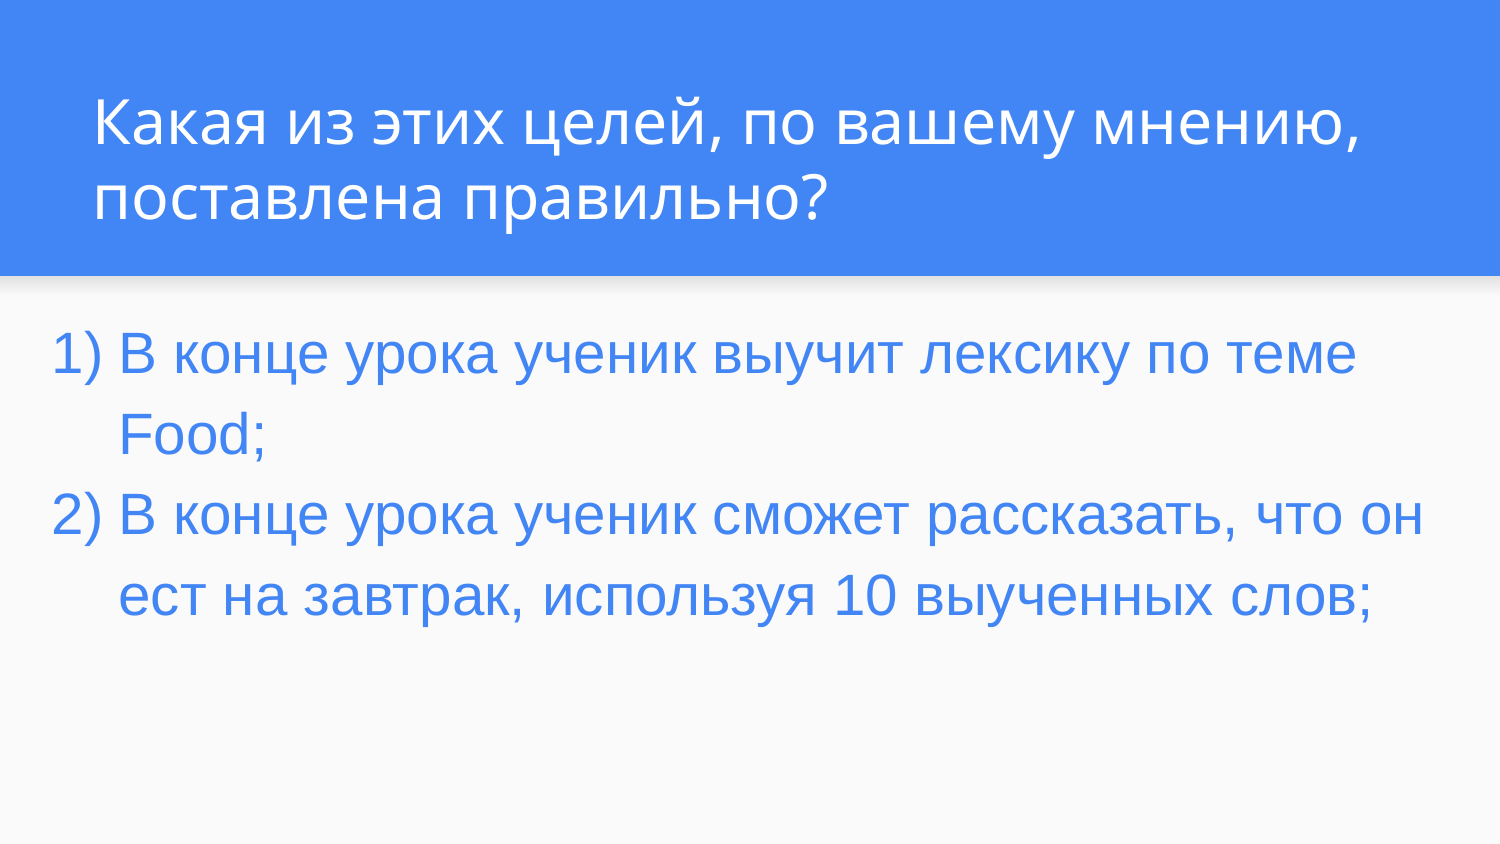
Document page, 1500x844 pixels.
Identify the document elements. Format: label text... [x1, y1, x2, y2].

text_box В конце урока ученик выучит лексику по теме Food; В конце урока ученик сможет рассказать, что он ест на завтрак, используя 10 выученных слов; [28, 213, 1500, 723]
title Какая из этих целей, по вашему мнению, поставлена правильно? [77, 121, 1427, 248]
